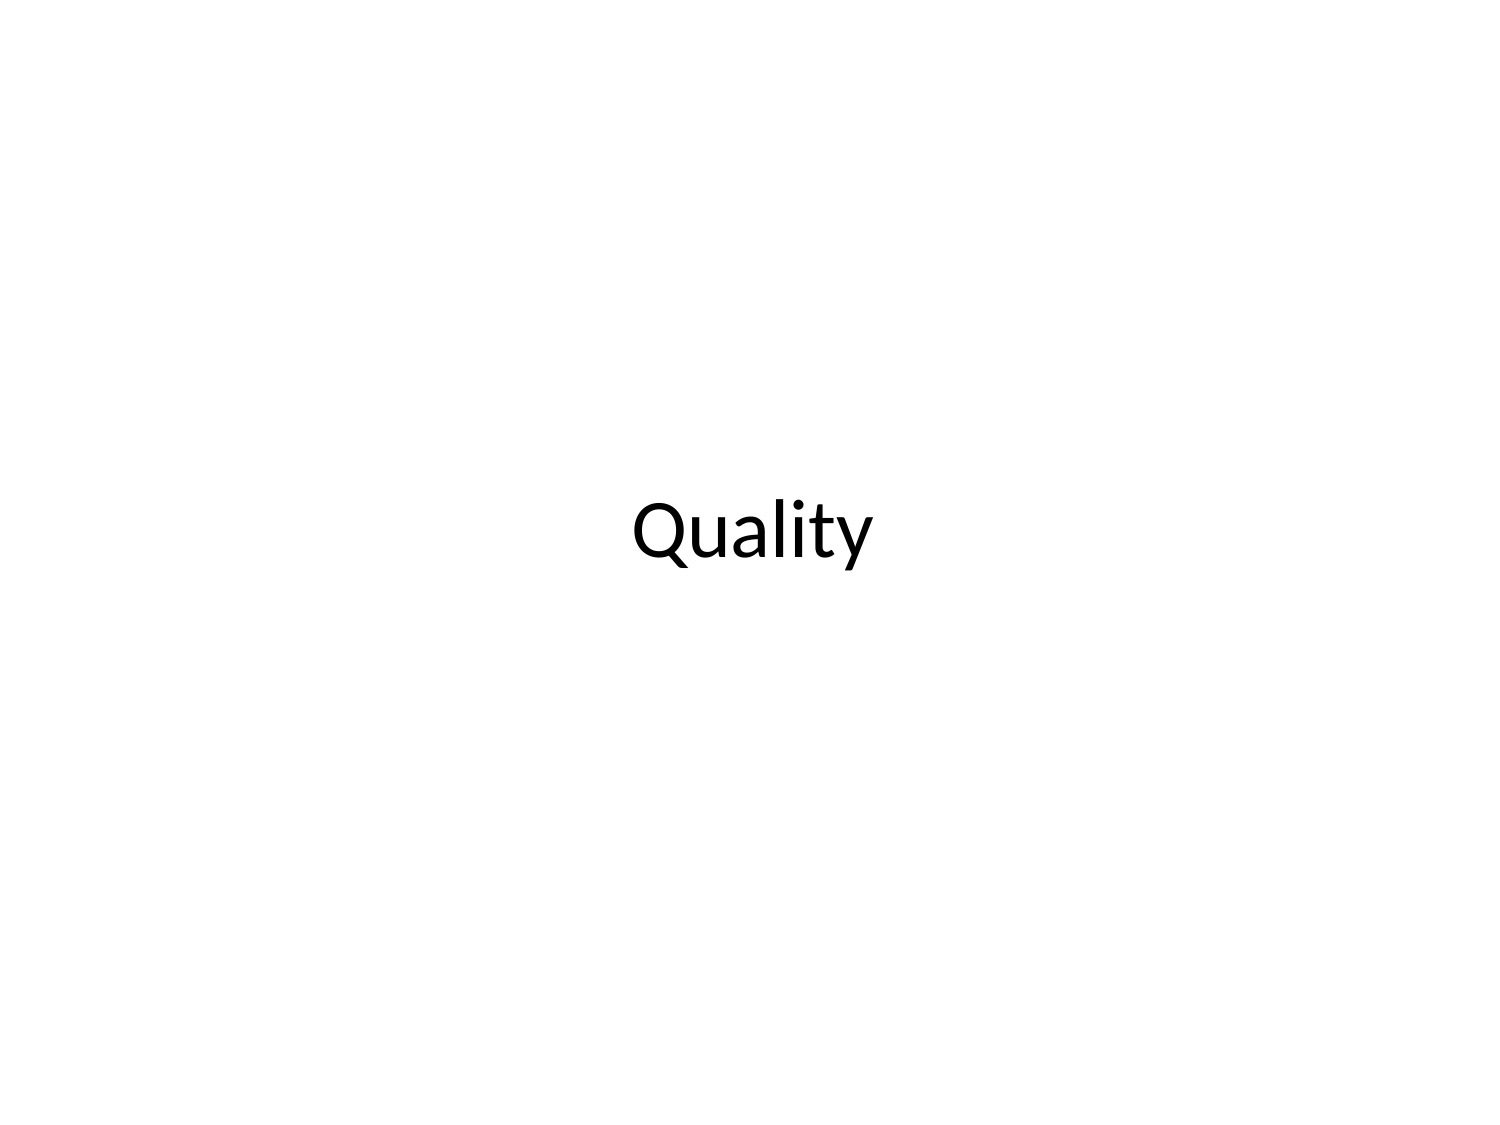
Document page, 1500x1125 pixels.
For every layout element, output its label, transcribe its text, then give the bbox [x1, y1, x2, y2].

title Quality [29, 404, 1477, 646]
